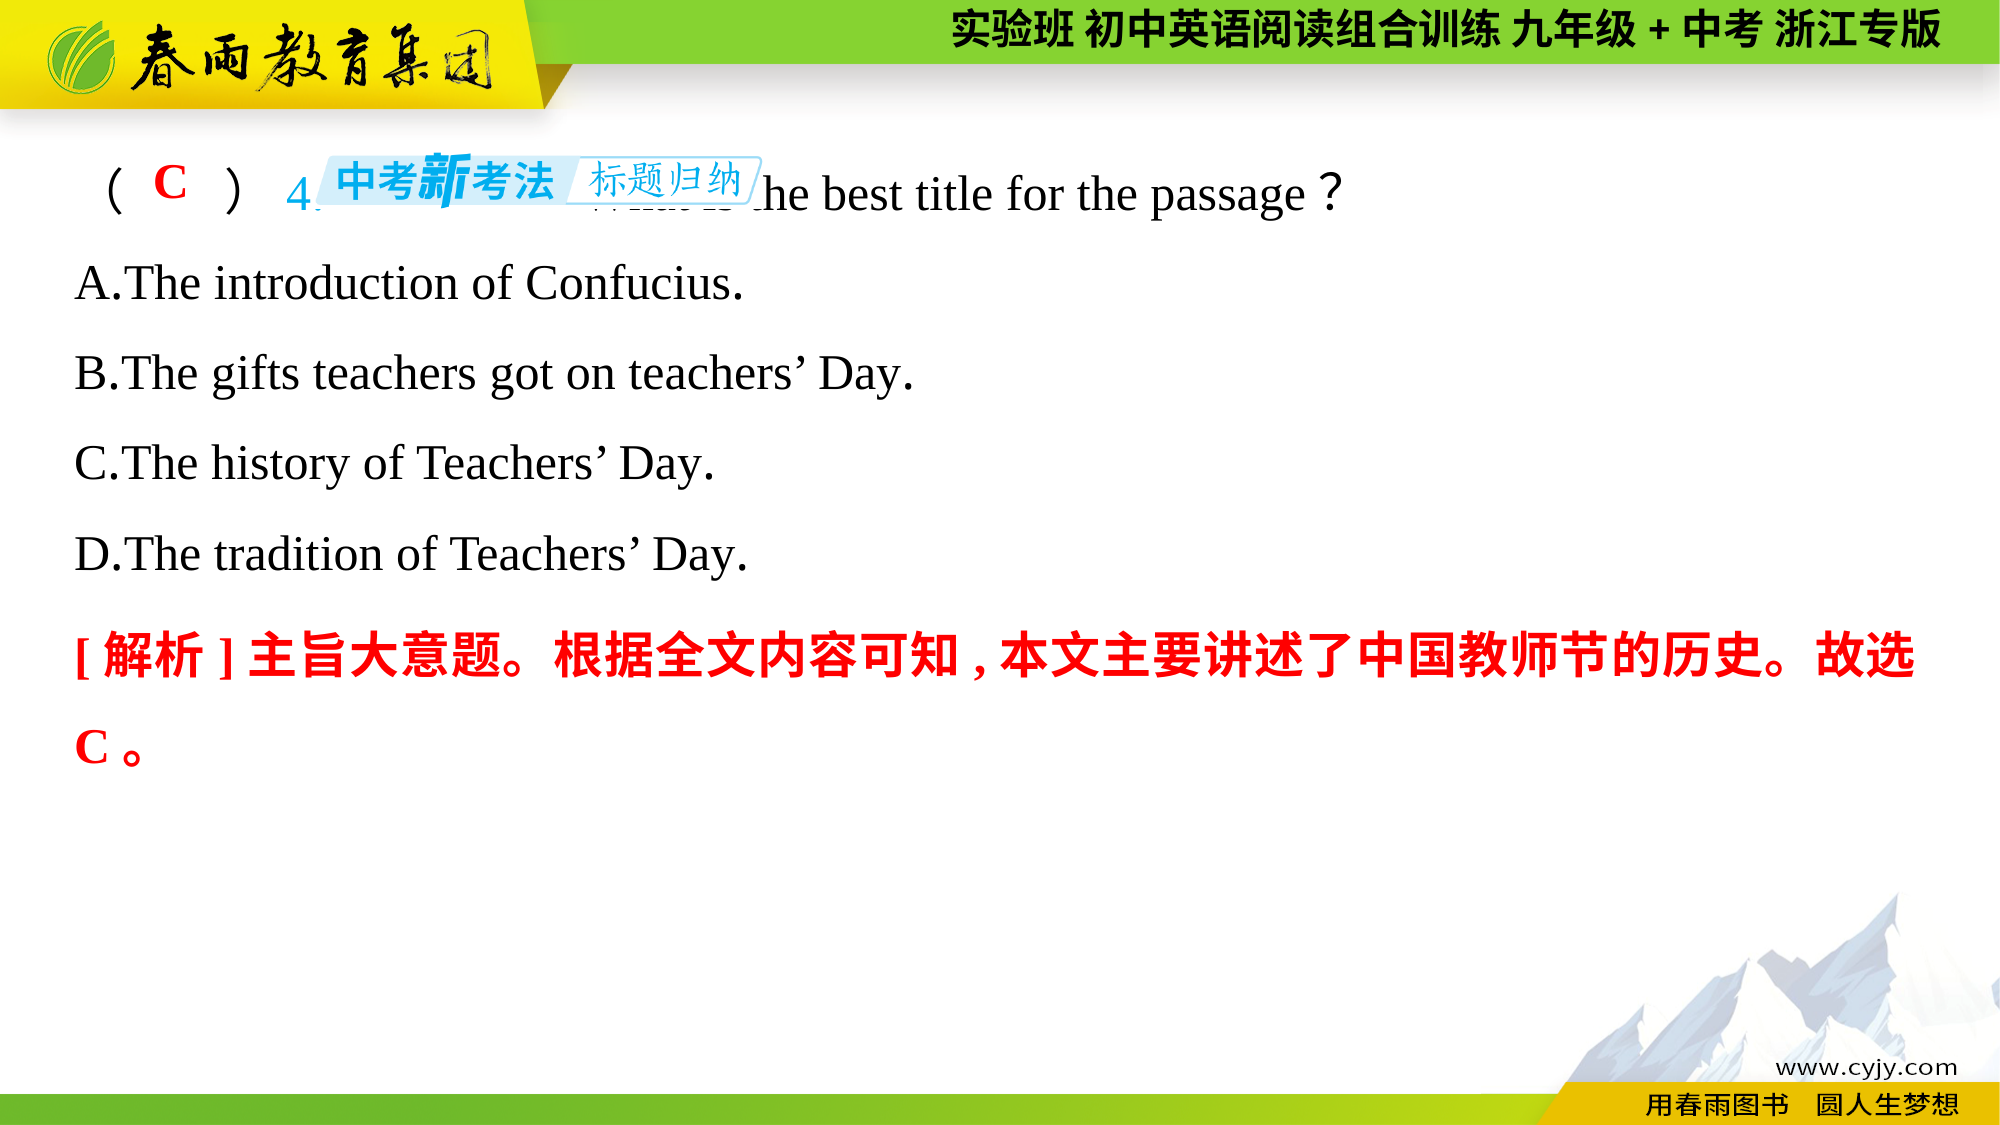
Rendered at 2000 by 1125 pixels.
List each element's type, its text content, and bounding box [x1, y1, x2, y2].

text_box [解析]主旨大意题。根据全文内容可知,本文主要讲述了中国教师节的历史。故选C。 [59, 586, 1944, 782]
picture [0, 0, 2000, 1125]
list （ ）4. What is the best title for the passage？ A.The introduction of Confucius. B.The gifts teachers got on teachers’ Day. C.The history of Teachers’ Day. D.The tradition of Teachers’ Day. [59, 122, 1944, 581]
text_box C [138, 140, 204, 216]
